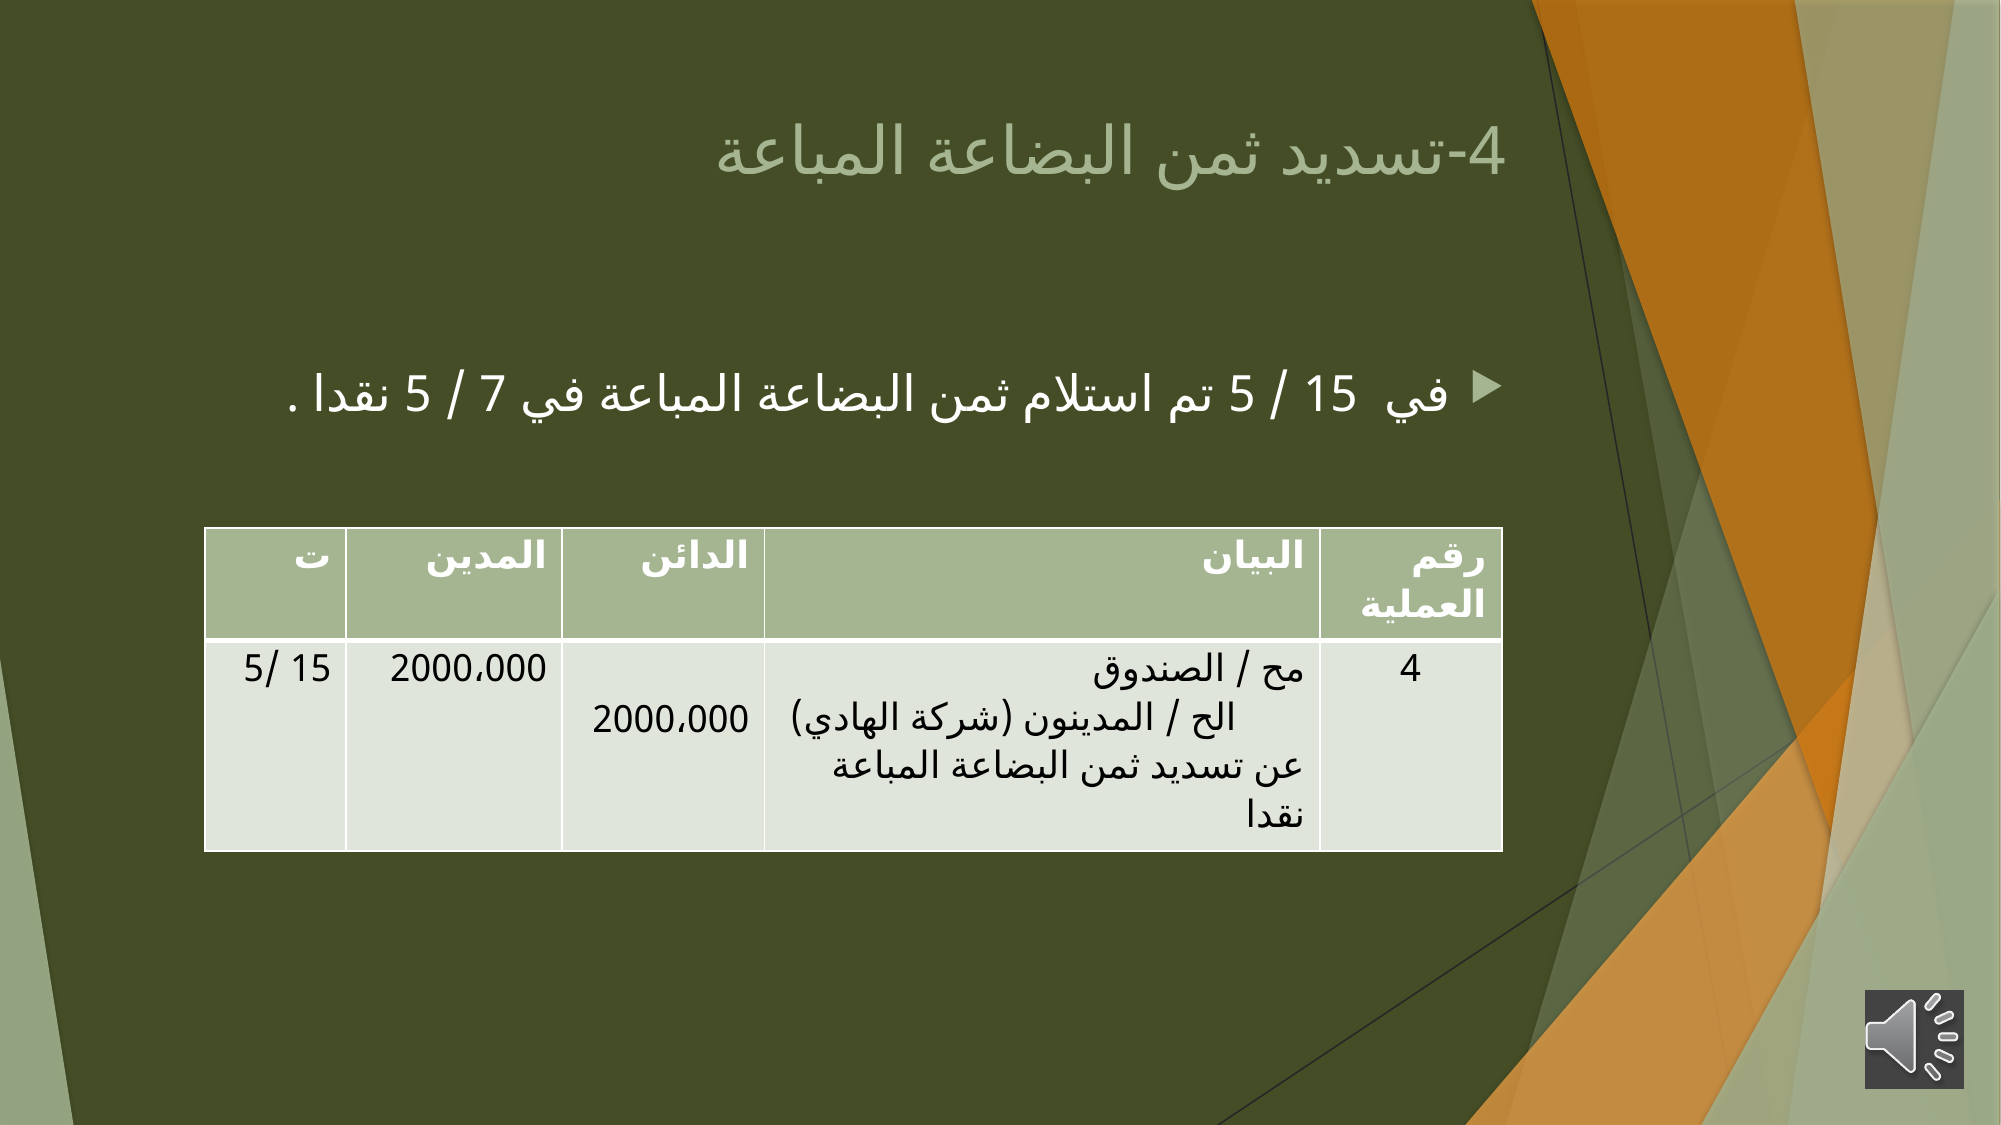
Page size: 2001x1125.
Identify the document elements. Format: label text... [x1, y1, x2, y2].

table_cell 2000،000 [347, 643, 561, 850]
title 4-تسديد ثمن البضاعة المباعة [111, 99, 1522, 317]
picture [1864, 989, 1966, 1091]
table_header الدائن [563, 529, 764, 638]
table_cell 15 /5 [206, 643, 345, 850]
table_header ت [206, 529, 345, 638]
table_header المدين [347, 529, 561, 638]
table_cell 4 [1321, 643, 1501, 850]
table_header البيان [765, 529, 1319, 638]
table_header رقم العملية [1321, 529, 1501, 638]
table_cell 2000،000 [563, 643, 764, 850]
table_cell مح / الصندوق الح / المدينون (شركة الهادي) عن تسديد ثمن البضاعة المباعة نقدا [765, 643, 1319, 850]
list في 15 / 5 تم استلام ثمن البضاعة المباعة في 7 / 5 نقدا . [111, 354, 1522, 992]
